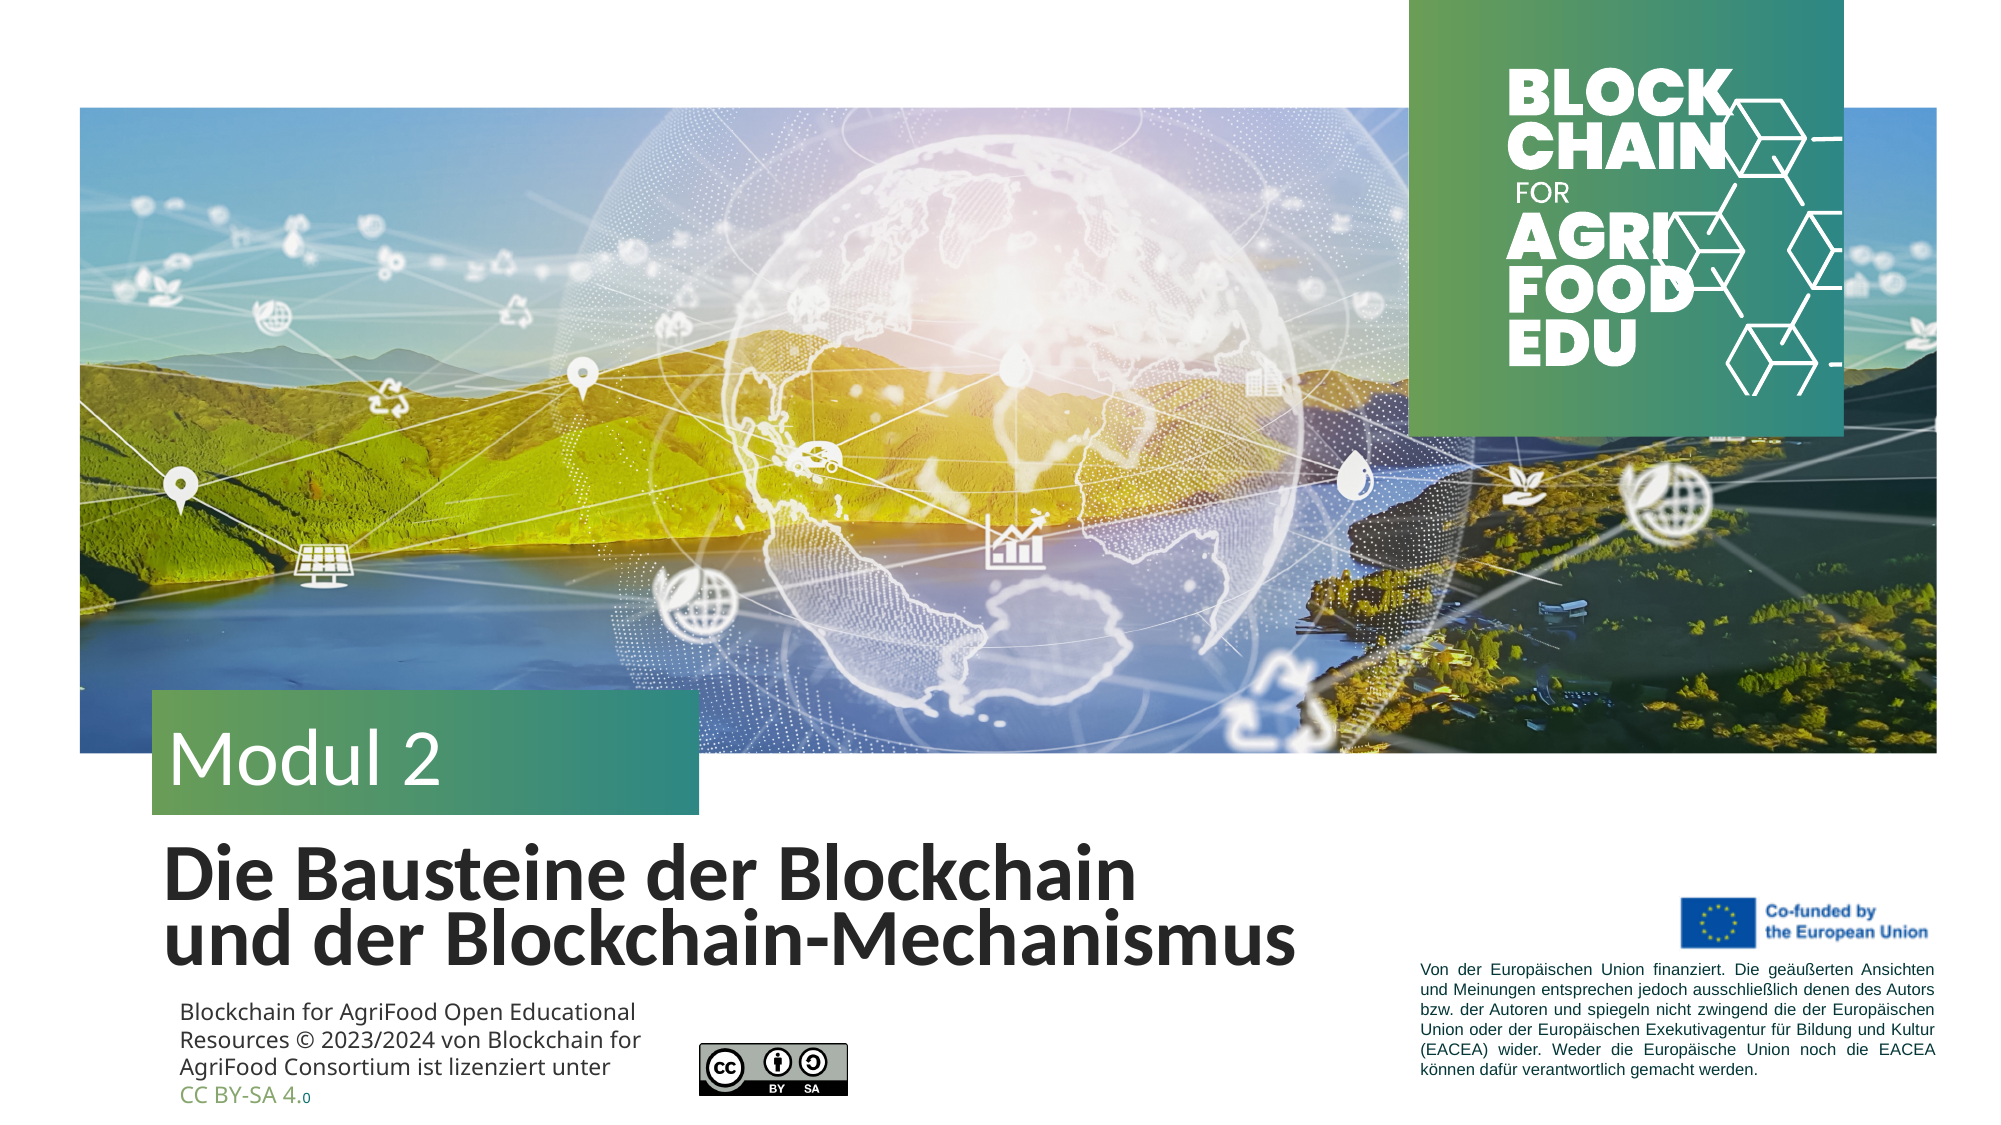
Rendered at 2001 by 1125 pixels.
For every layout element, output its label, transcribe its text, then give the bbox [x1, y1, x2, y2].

picture [79, 107, 1937, 754]
text_box Blockchain for AgriFood Open Educational Resources © 2023/2024 von Blockchain for AgriFood Consortium ist lizenziert unter CC BY-SA 4.0 [164, 990, 687, 1119]
text_box Von der Europäischen Union finanziert. Die geäußerten Ansichten und Meinungen entsprechen jedoch ausschließlich denen des Autors bzw. der Autoren und spiegeln nicht zwingend die der Europäischen Union oder der Europäischen Exekutivagentur für Bildung und Kultur (EACEA) wider. Weder die Europäische Union noch die EACEA können dafür verantwortlich gemacht werden. [1405, 951, 1951, 1087]
list Die Bausteine der Blockchain und der Blockchain-Mechanismus [148, 844, 1565, 1015]
picture [699, 1043, 848, 1096]
list Modul 2 [152, 754, 700, 815]
picture [1678, 895, 1947, 952]
